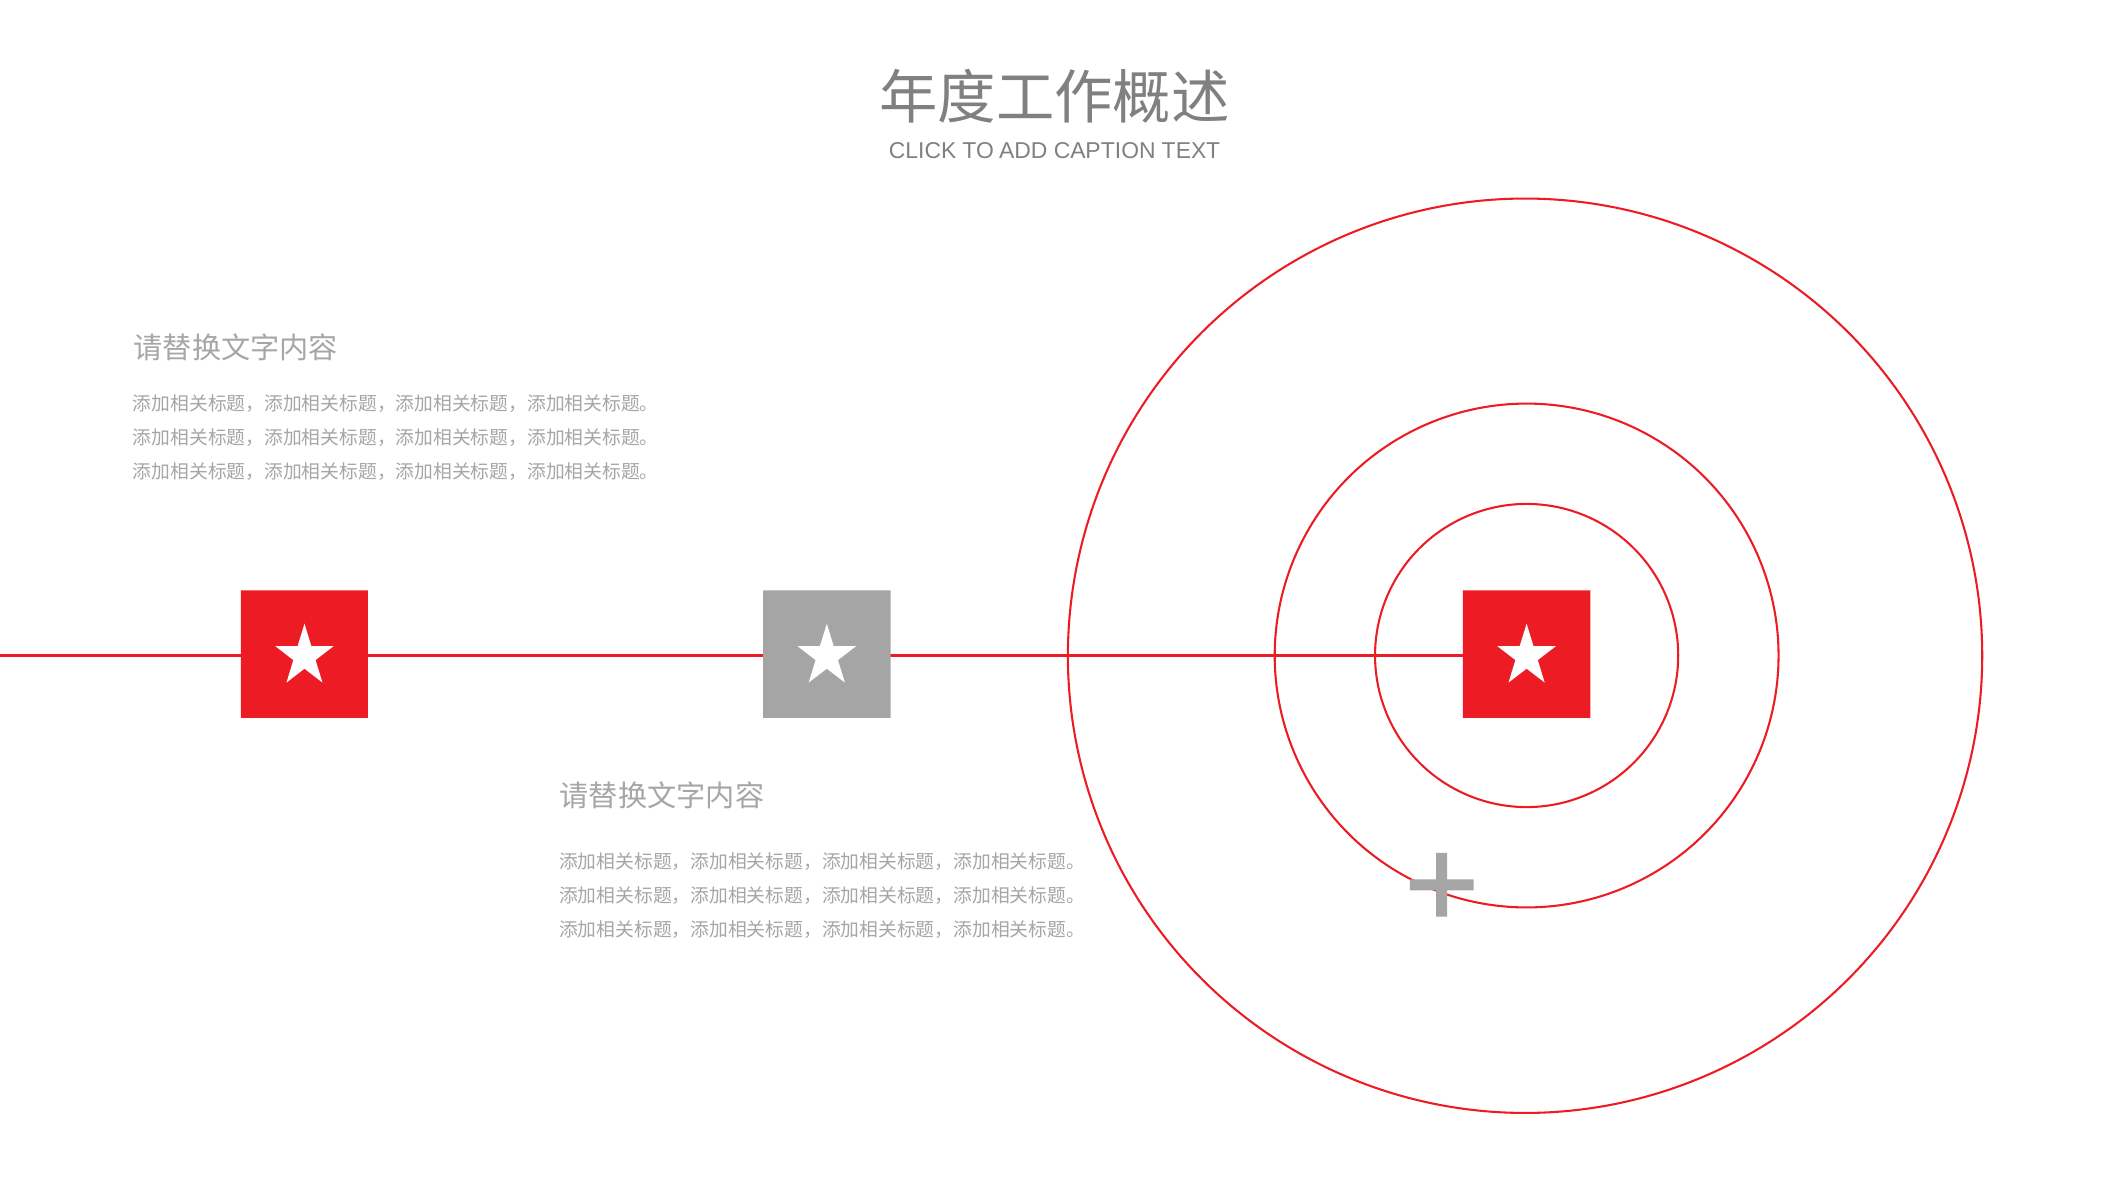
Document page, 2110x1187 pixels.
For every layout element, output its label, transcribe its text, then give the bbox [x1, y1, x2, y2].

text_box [132, 329, 669, 483]
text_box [240, 590, 369, 718]
text_box CLICK TO ADD CAPTION TEXT [865, 135, 1245, 163]
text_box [1462, 590, 1591, 718]
text_box 年度工作概述 [865, 60, 1245, 131]
text_box [1066, 197, 1984, 1114]
text_box [1409, 852, 1475, 918]
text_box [763, 590, 891, 718]
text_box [559, 776, 1095, 941]
